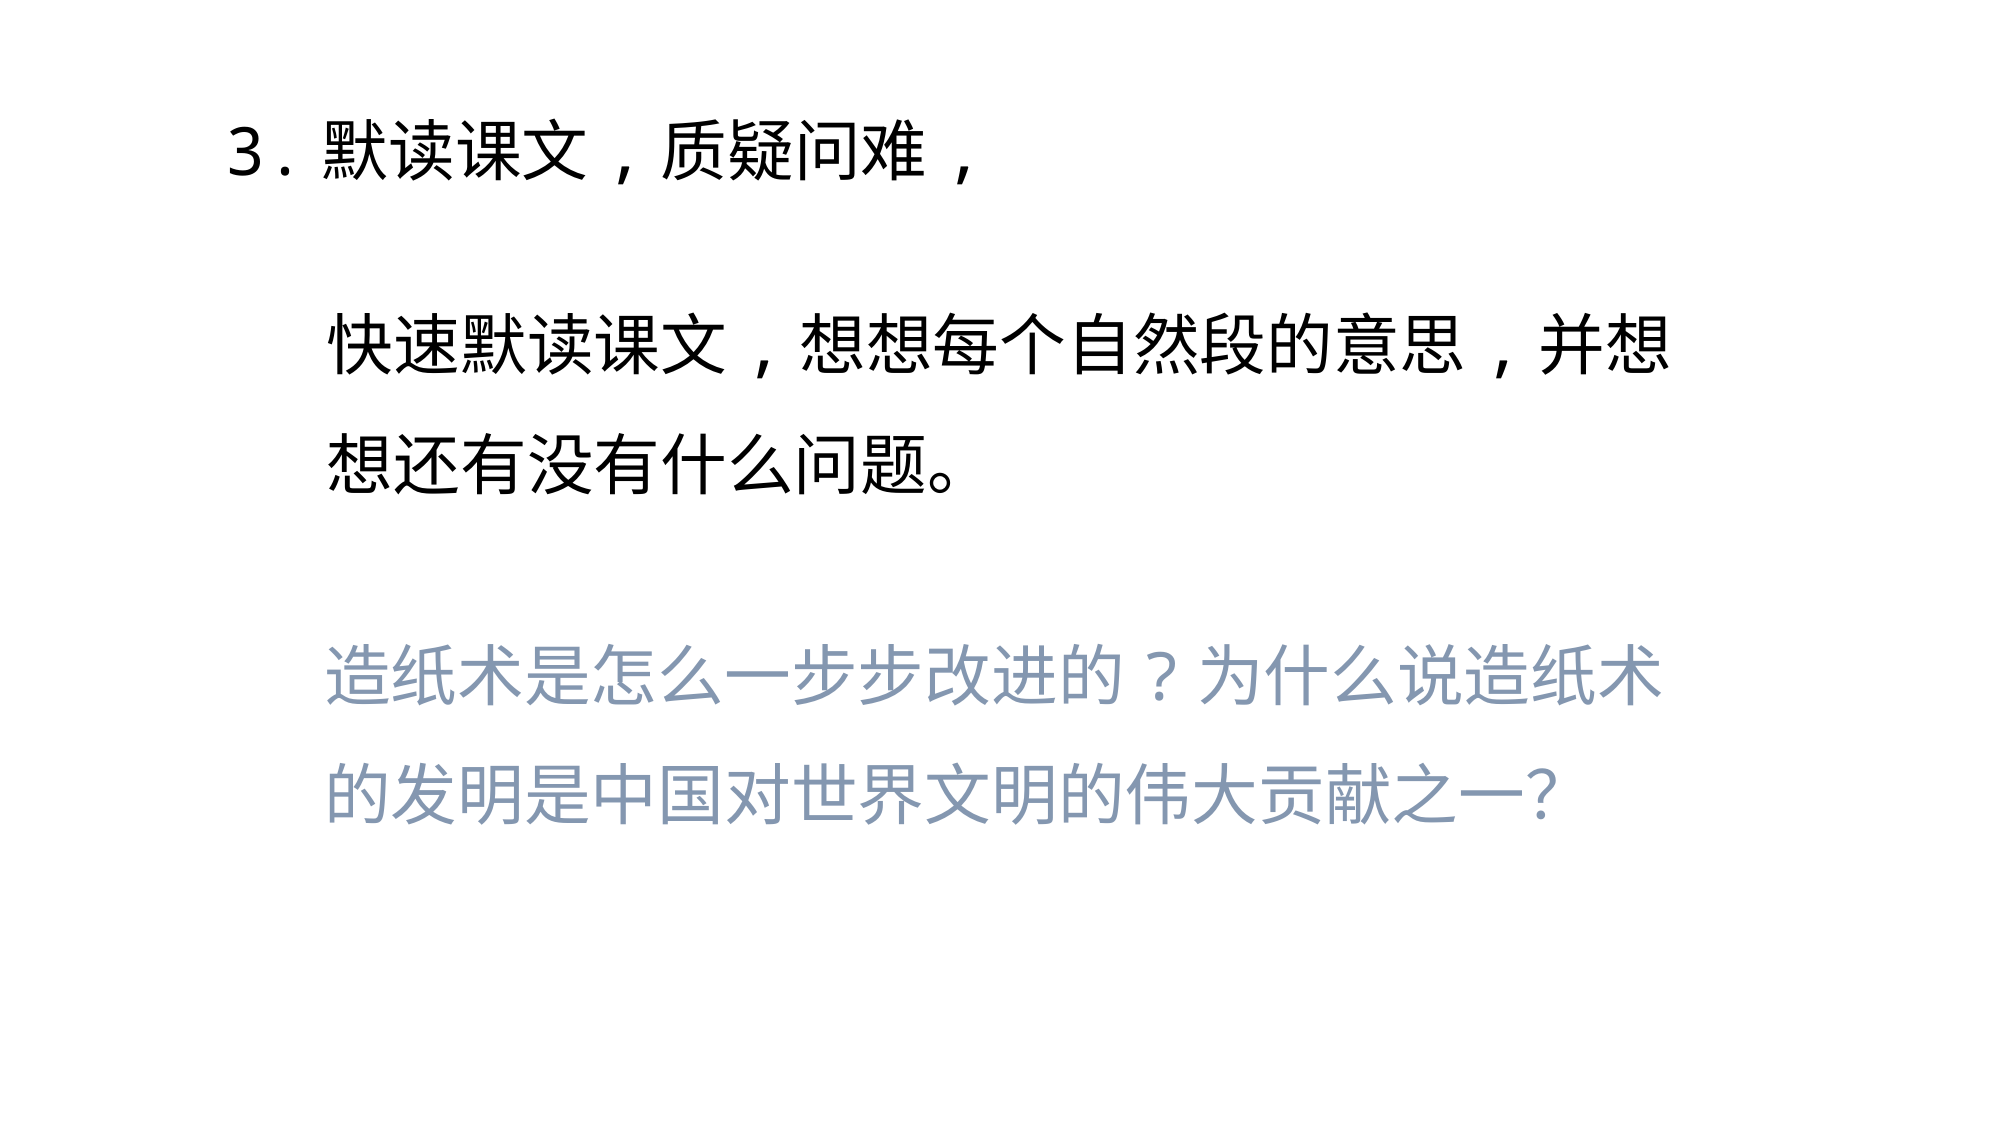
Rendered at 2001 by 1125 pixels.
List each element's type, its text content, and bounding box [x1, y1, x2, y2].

text_box 快速默读课文,想想每个自然段的意思,并想想还有没有什么问题。 [312, 255, 1730, 511]
text_box 3.默读课文,质疑问难, [210, 101, 999, 197]
text_box 造纸术是怎么一步步改进的?为什么说造纸术的发明是中国对世界文明的伟大贡献之一？ [309, 586, 1733, 841]
